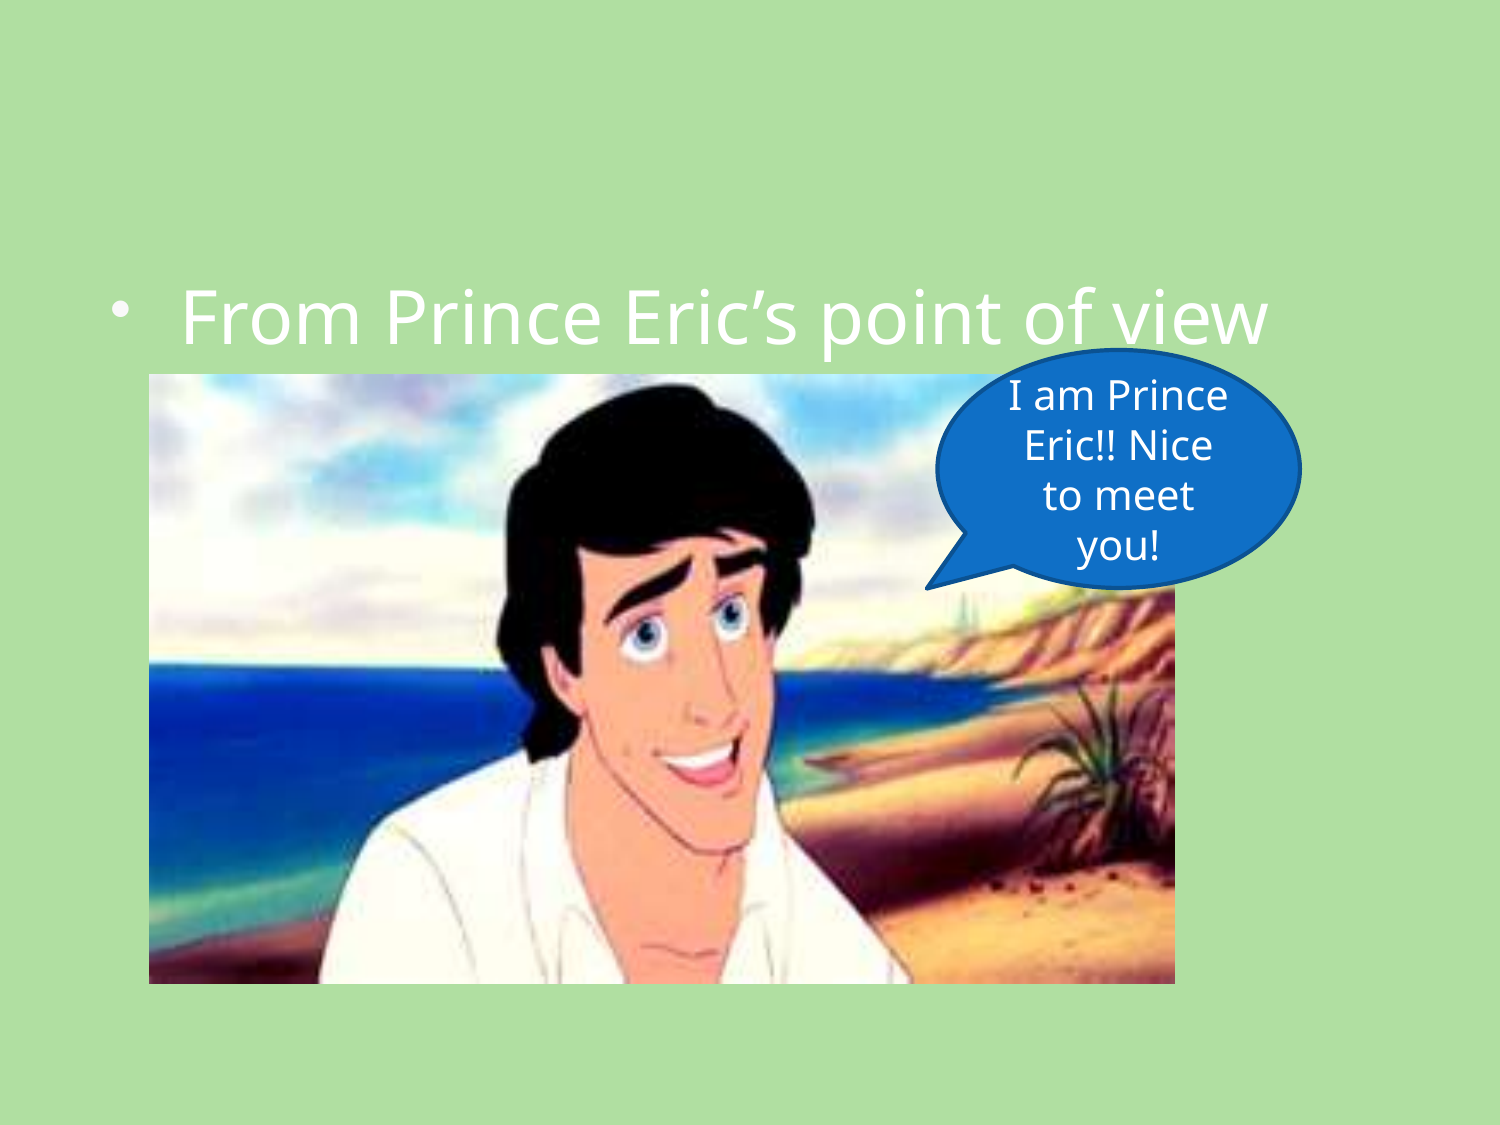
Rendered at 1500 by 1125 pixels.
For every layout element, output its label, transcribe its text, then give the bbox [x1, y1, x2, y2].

list From Prince Eric’s point of view [75, 262, 1425, 1035]
text_box I am Prince Eric!! Nice to meet you! [1004, 347, 1303, 571]
picture [149, 374, 1176, 984]
